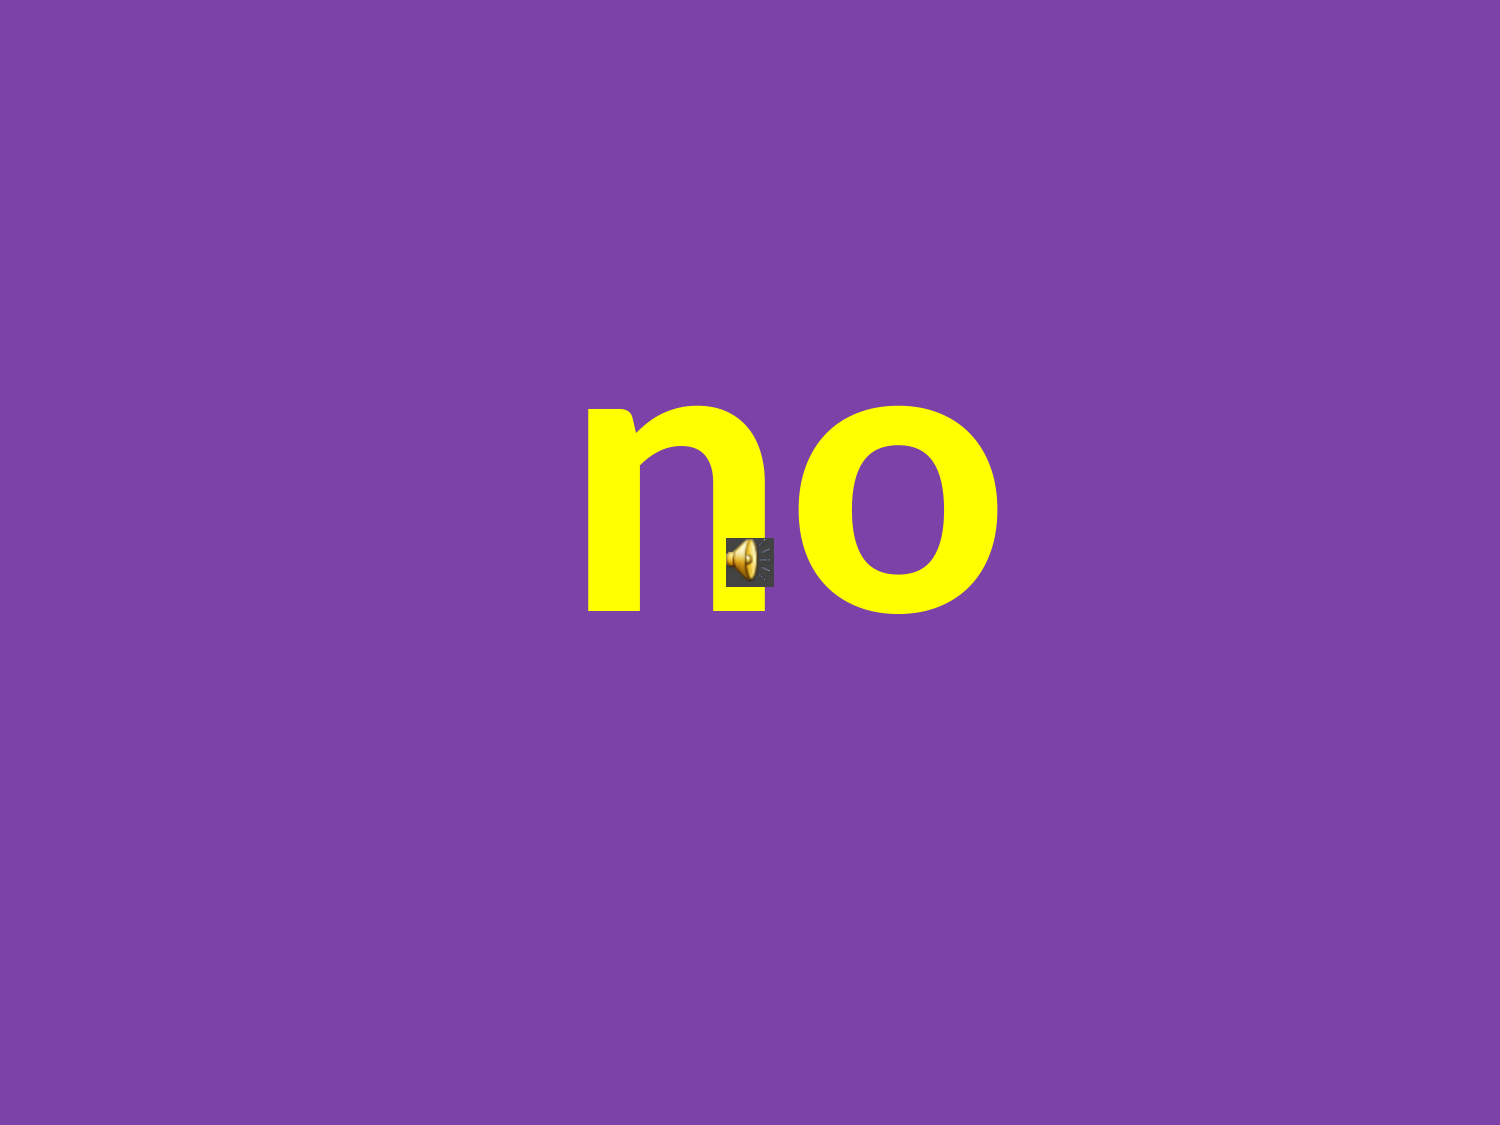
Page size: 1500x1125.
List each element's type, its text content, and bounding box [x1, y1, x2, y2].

text_box no [224, 187, 1350, 703]
picture [724, 537, 776, 588]
